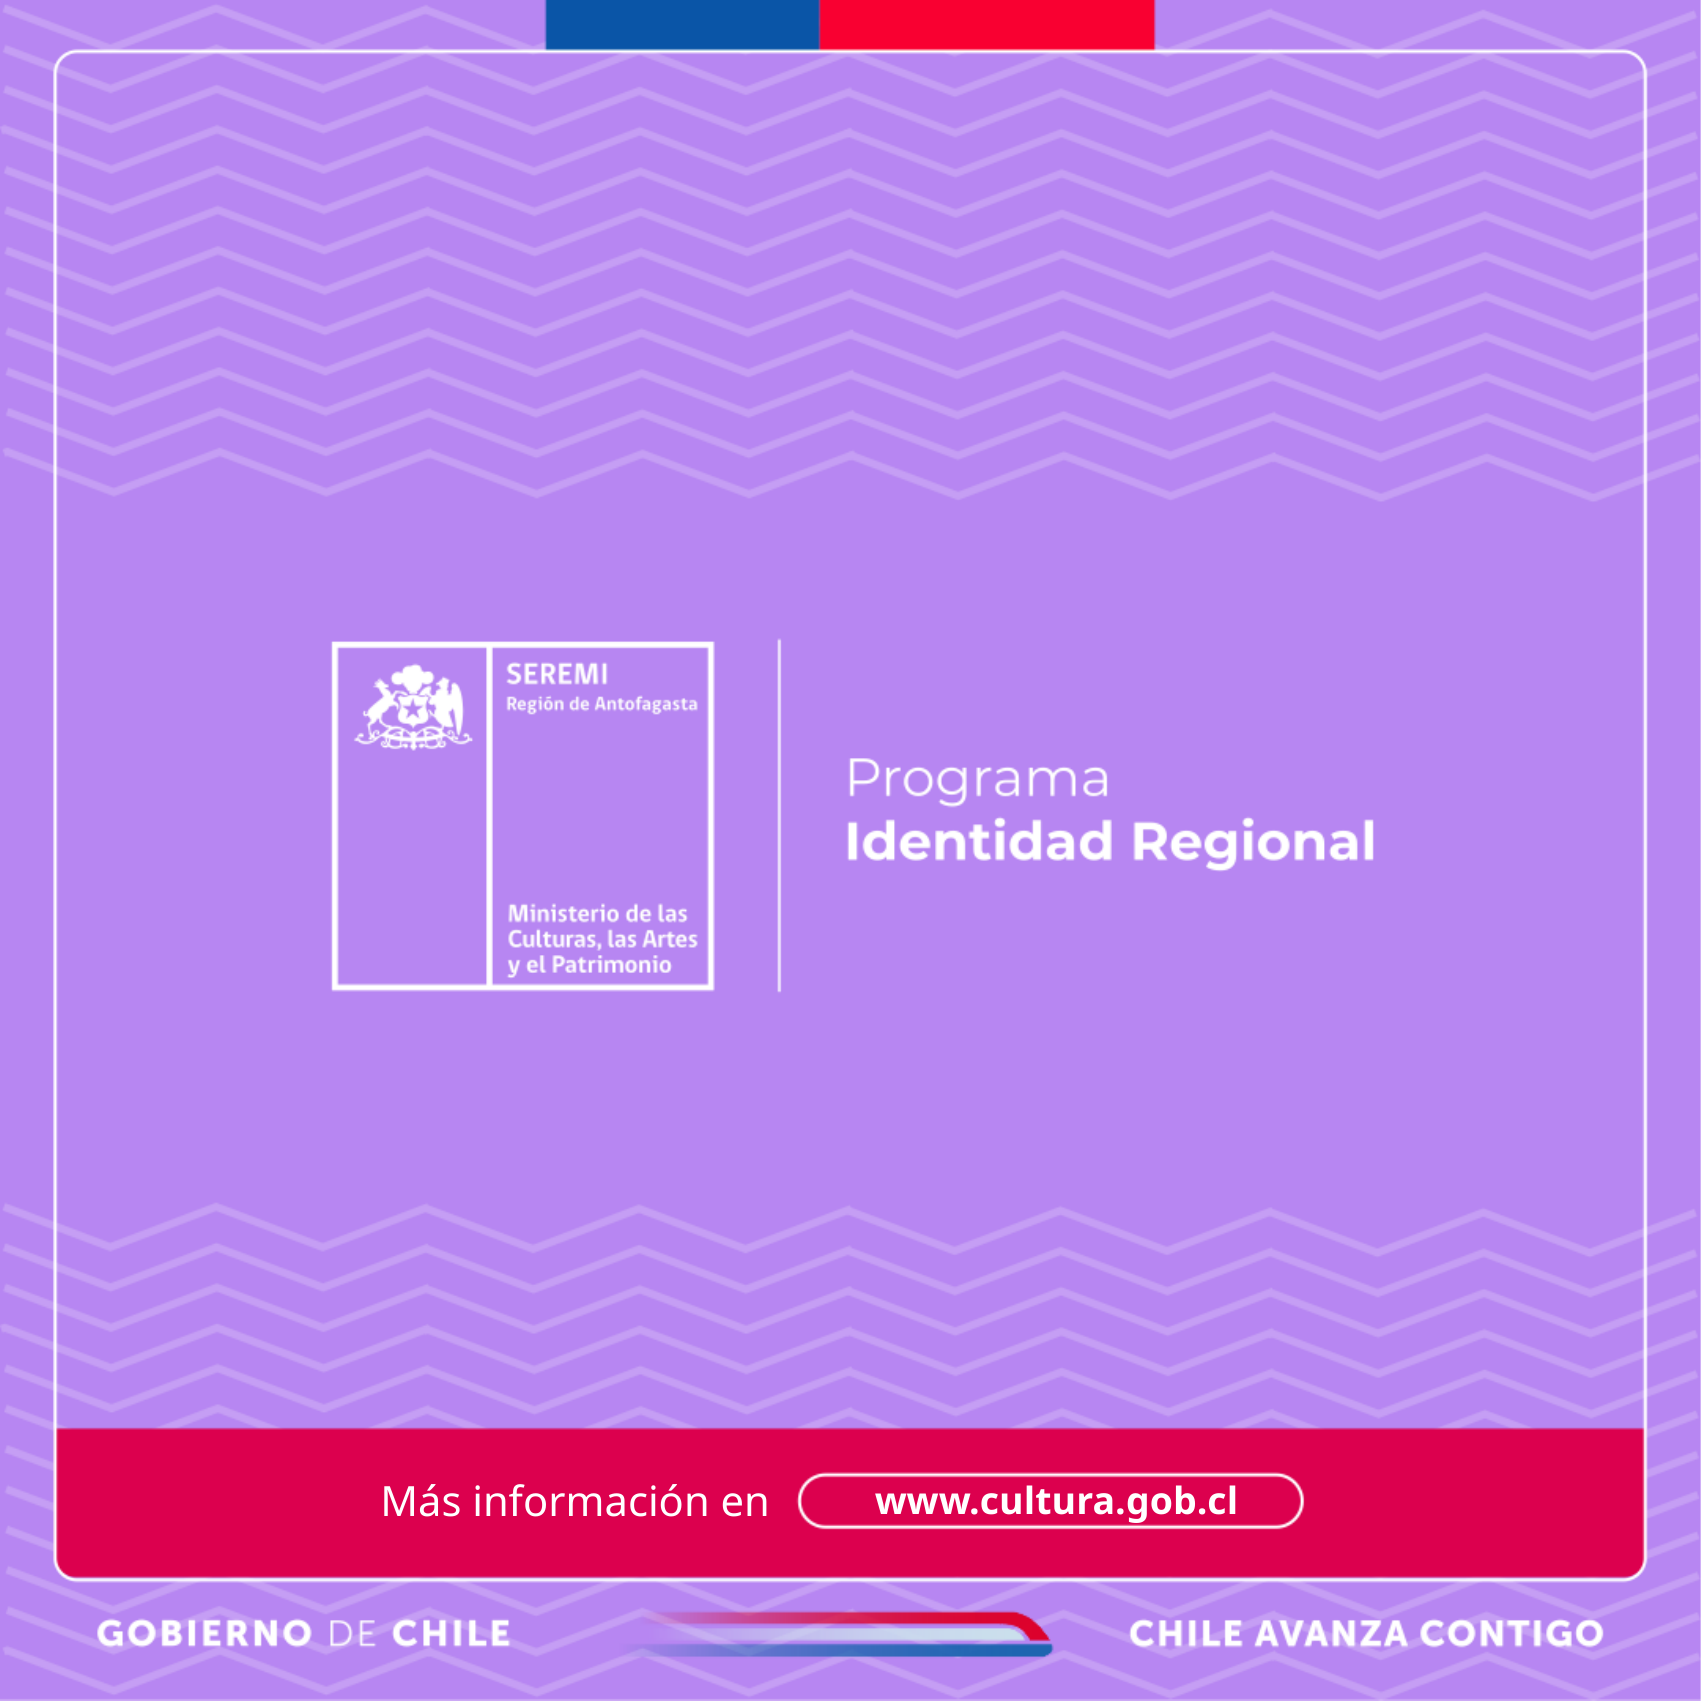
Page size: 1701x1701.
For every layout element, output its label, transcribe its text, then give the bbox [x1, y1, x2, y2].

text_box Más información en [365, 1467, 785, 1533]
text_box www.cultura.gob.cl [860, 1469, 1254, 1529]
